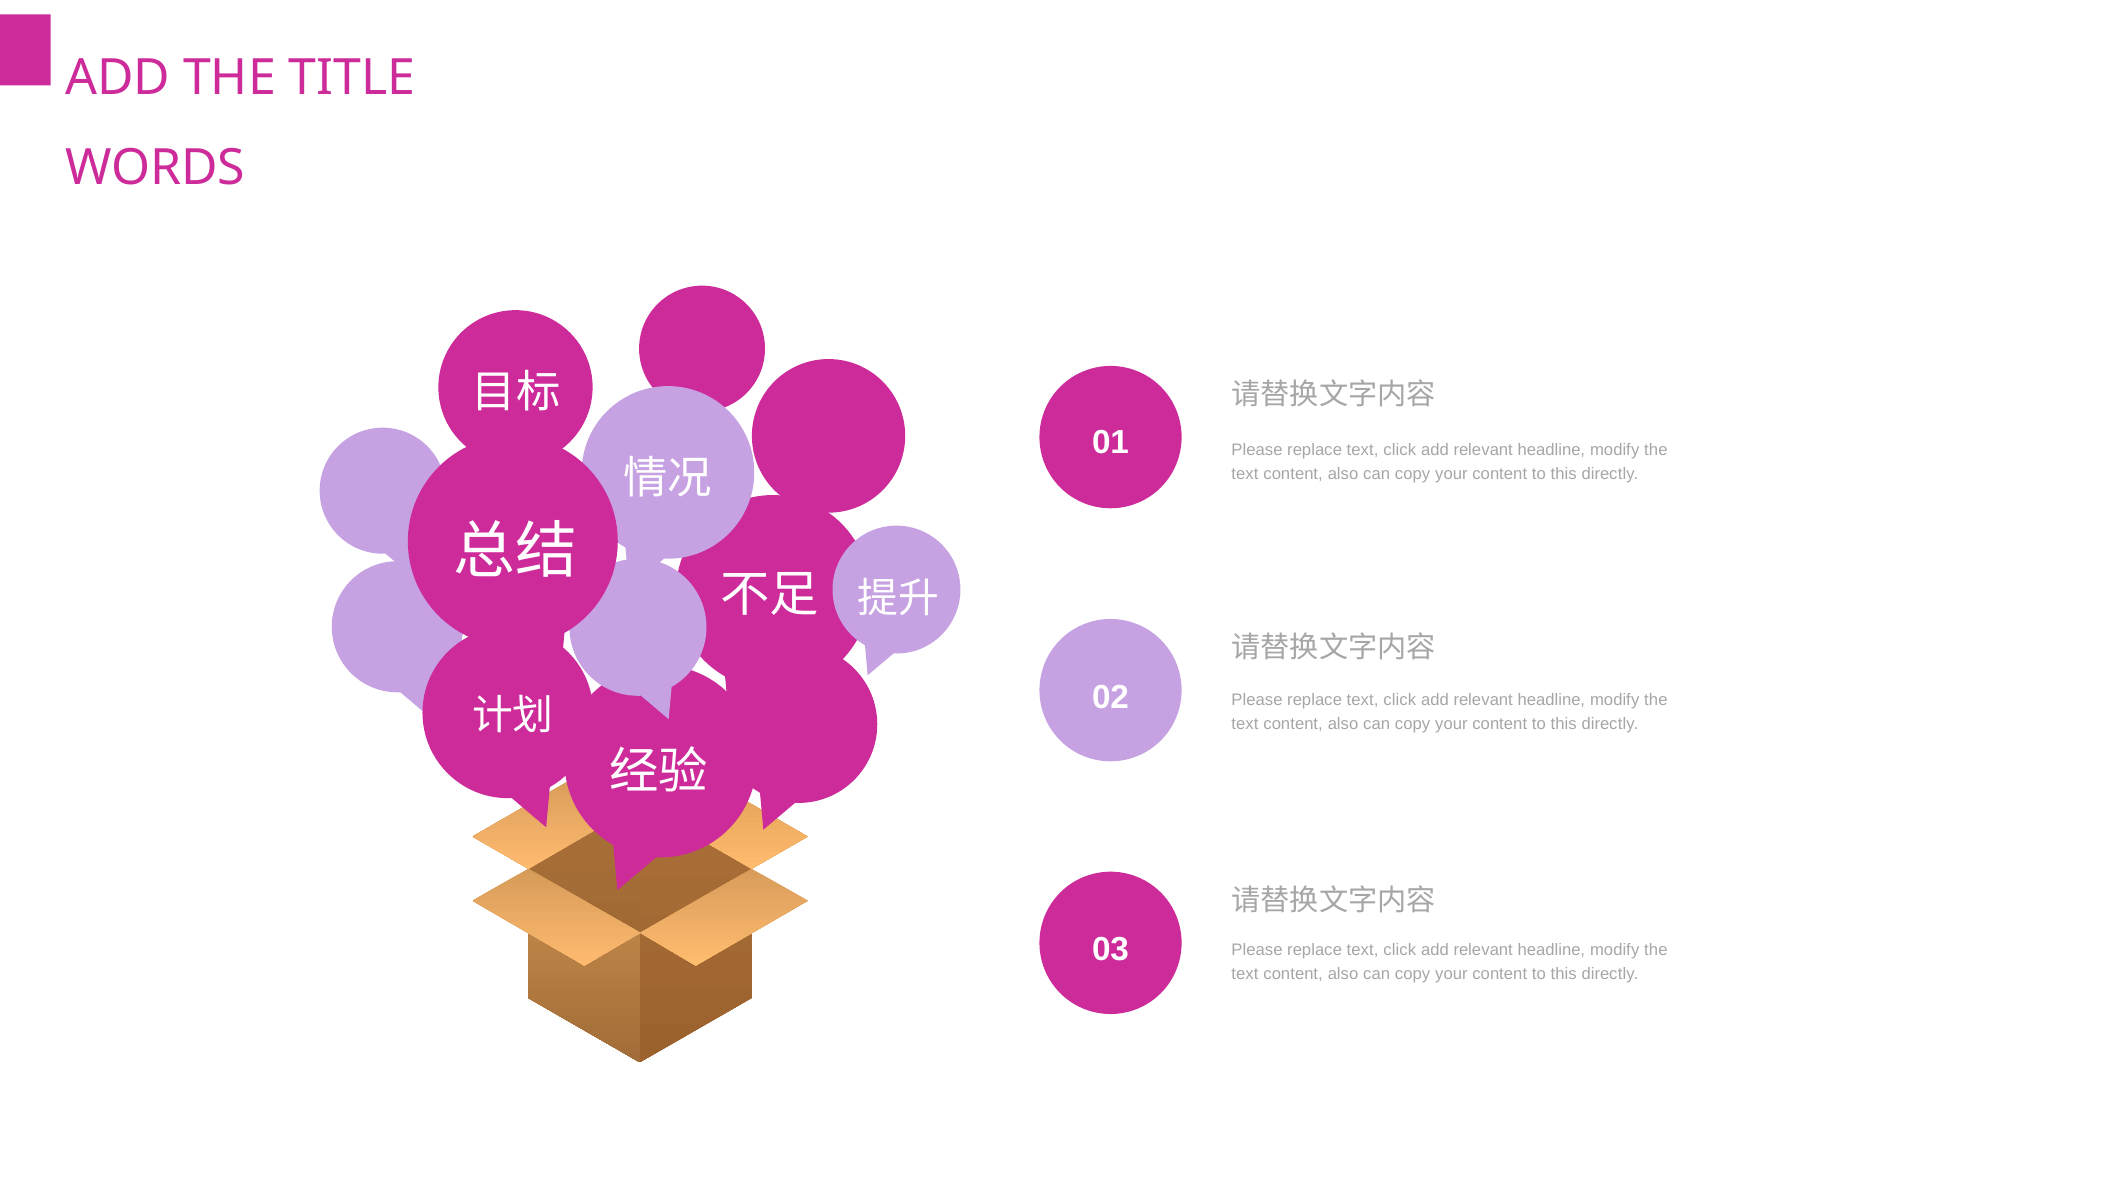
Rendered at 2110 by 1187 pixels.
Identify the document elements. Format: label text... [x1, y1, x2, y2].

text_box [1166, 643, 1183, 737]
text_box 03 [1055, 884, 1166, 1002]
text_box [1038, 644, 1055, 737]
text_box Please replace text, click add relevant headline, modify the text content, also can copy your content to this directly. [1231, 434, 1690, 539]
text_box ADD THE TITLE WORDS [50, 7, 583, 202]
text_box Please replace text, click add relevant headline, modify the text content, also can copy your content to this directly. [1231, 935, 1690, 1039]
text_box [319, 285, 961, 891]
text_box [1068, 870, 1153, 884]
text_box [1067, 617, 1154, 632]
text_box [472, 891, 808, 1063]
text_box 01 [1055, 377, 1166, 495]
text_box [1166, 390, 1183, 484]
text_box [1038, 896, 1055, 989]
text_box [1038, 391, 1055, 484]
text_box 请替换文字内容 [1231, 365, 1548, 414]
text_box [1071, 751, 1150, 763]
text_box [1166, 896, 1183, 989]
text_box 02 [1055, 632, 1166, 751]
text_box Please replace text, click add relevant headline, modify the text content, also can copy your content to this directly. [1231, 684, 1690, 789]
text_box [1067, 495, 1154, 510]
text_box [1070, 364, 1151, 377]
text_box [1069, 1002, 1152, 1016]
text_box 请替换文字内容 [1231, 618, 1548, 667]
text_box 请替换文字内容 [1231, 870, 1548, 920]
